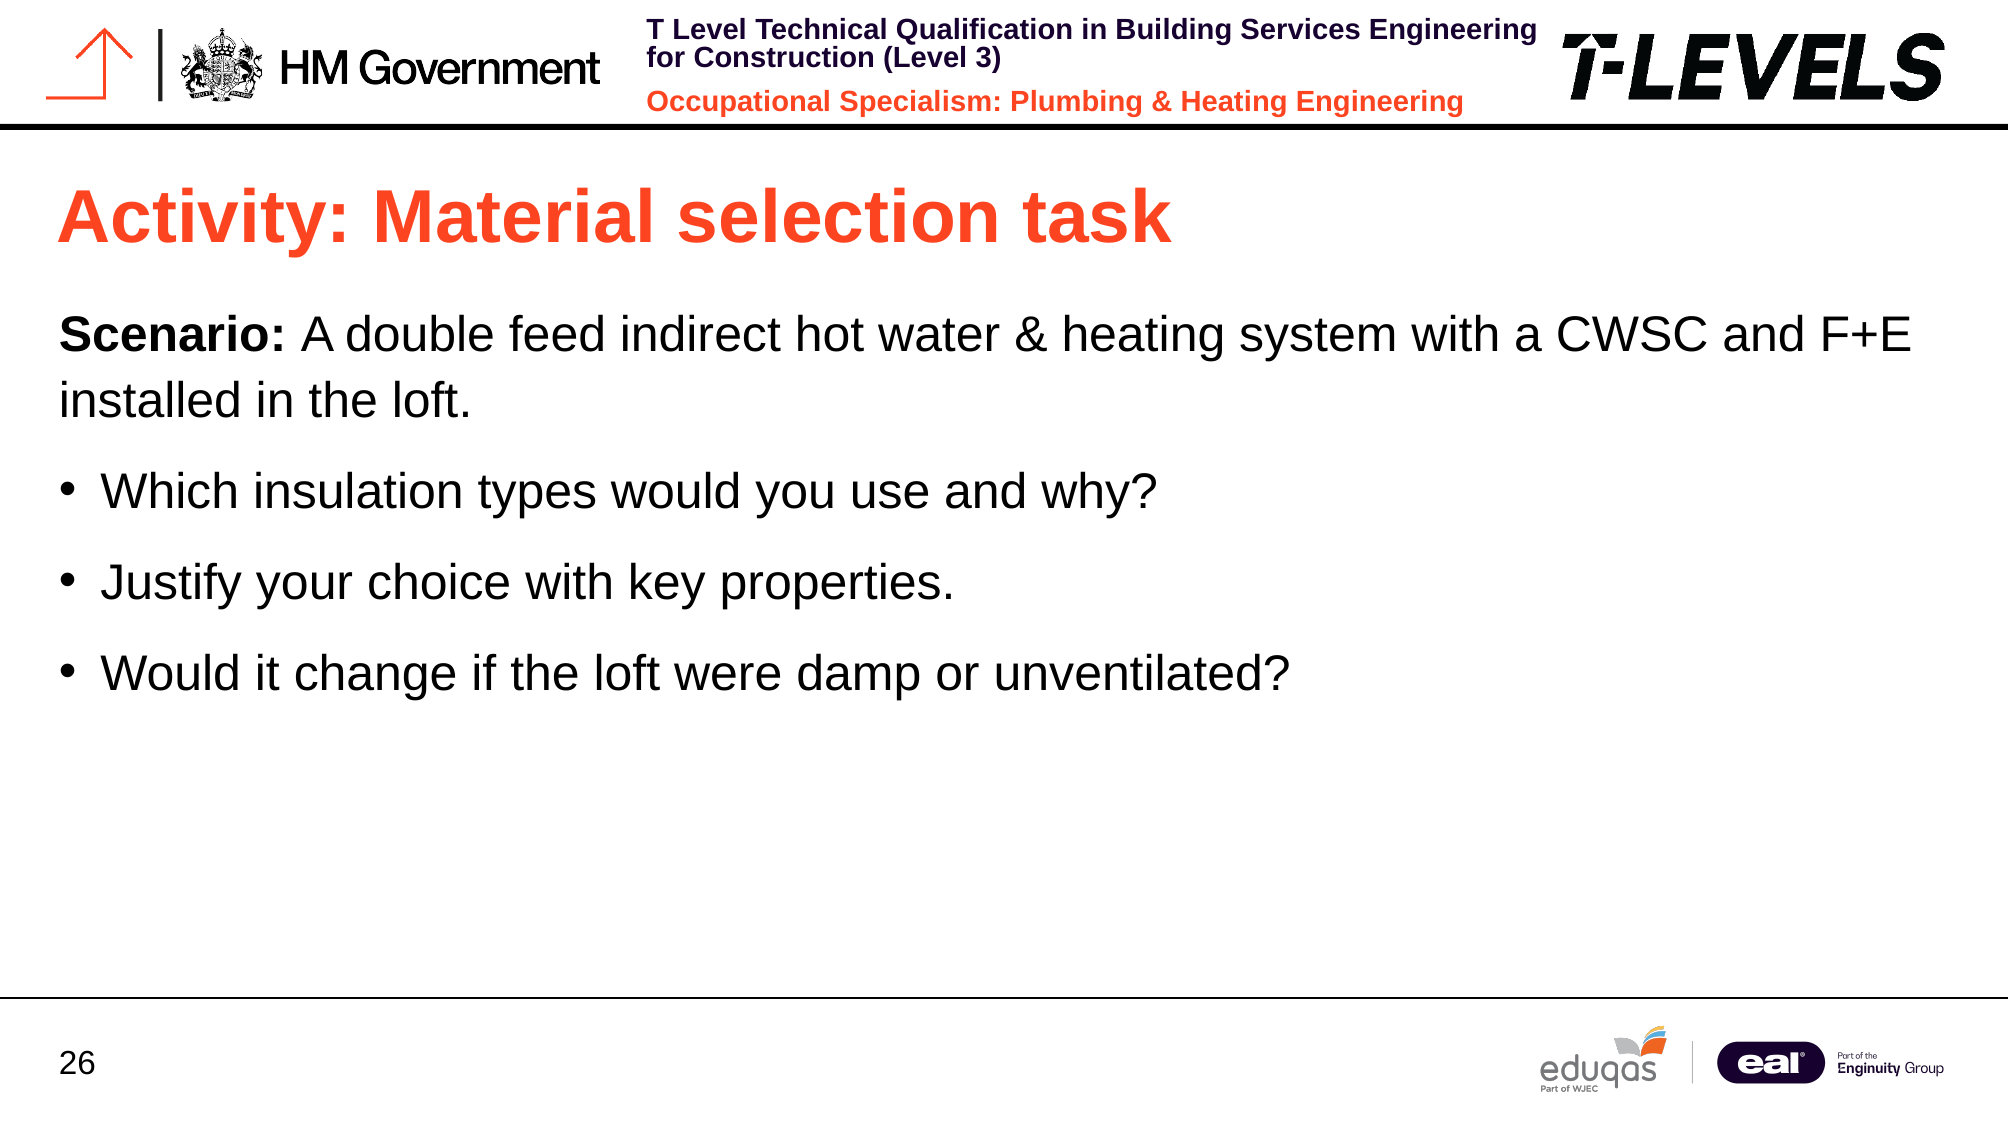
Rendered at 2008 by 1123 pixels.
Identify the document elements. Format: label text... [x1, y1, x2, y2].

list Scenario: A double feed indirect hot water & heating system with a CWSC and F+E installed in the loft. Which insulation types would you use and why? Justify your choice with key properties. Would it change if the loft were damp or unventilated? [59, 295, 1933, 950]
picture [1535, 1021, 1949, 1097]
title Activity: Material selection task [41, 111, 1949, 314]
picture [158, 28, 600, 102]
picture [41, 27, 139, 100]
picture [1543, 25, 1964, 108]
